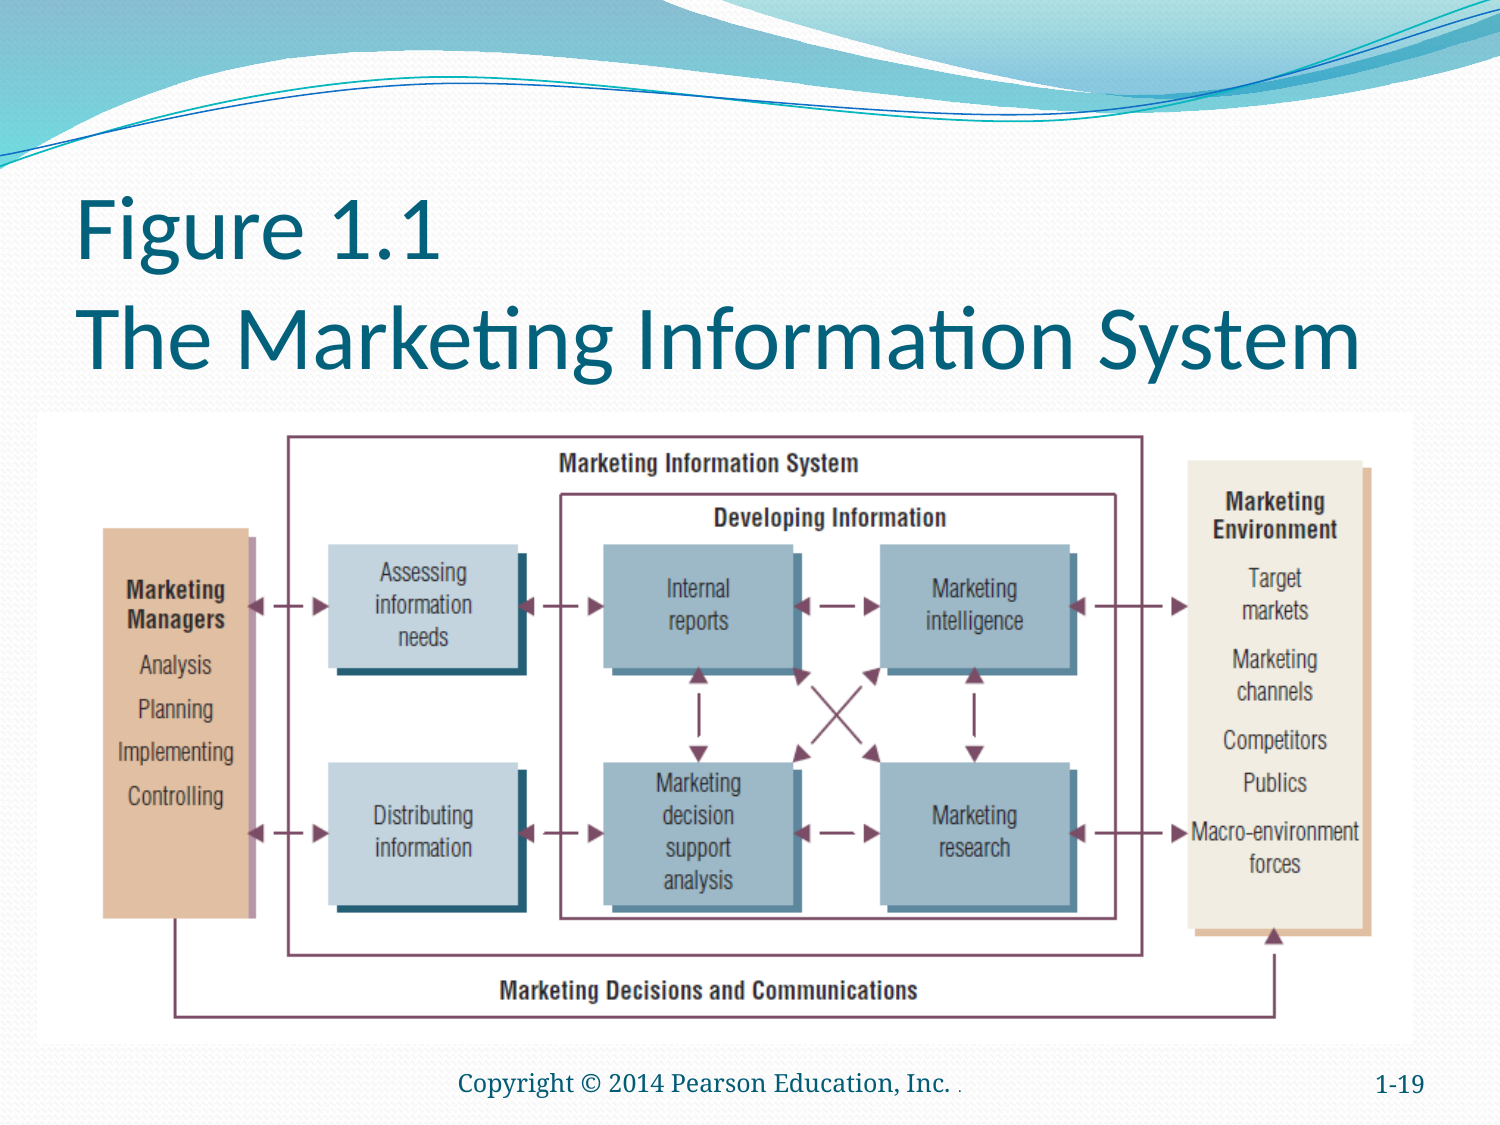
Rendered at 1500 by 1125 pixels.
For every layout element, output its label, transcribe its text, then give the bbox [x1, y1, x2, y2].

footer Copyright © 2014 Pearson Education, Inc. . [437, 1057, 988, 1098]
title Figure 1.1 The Marketing Information System [74, 199, 1426, 388]
picture [37, 412, 1413, 1044]
slide_number 1-19 [1299, 1042, 1425, 1103]
